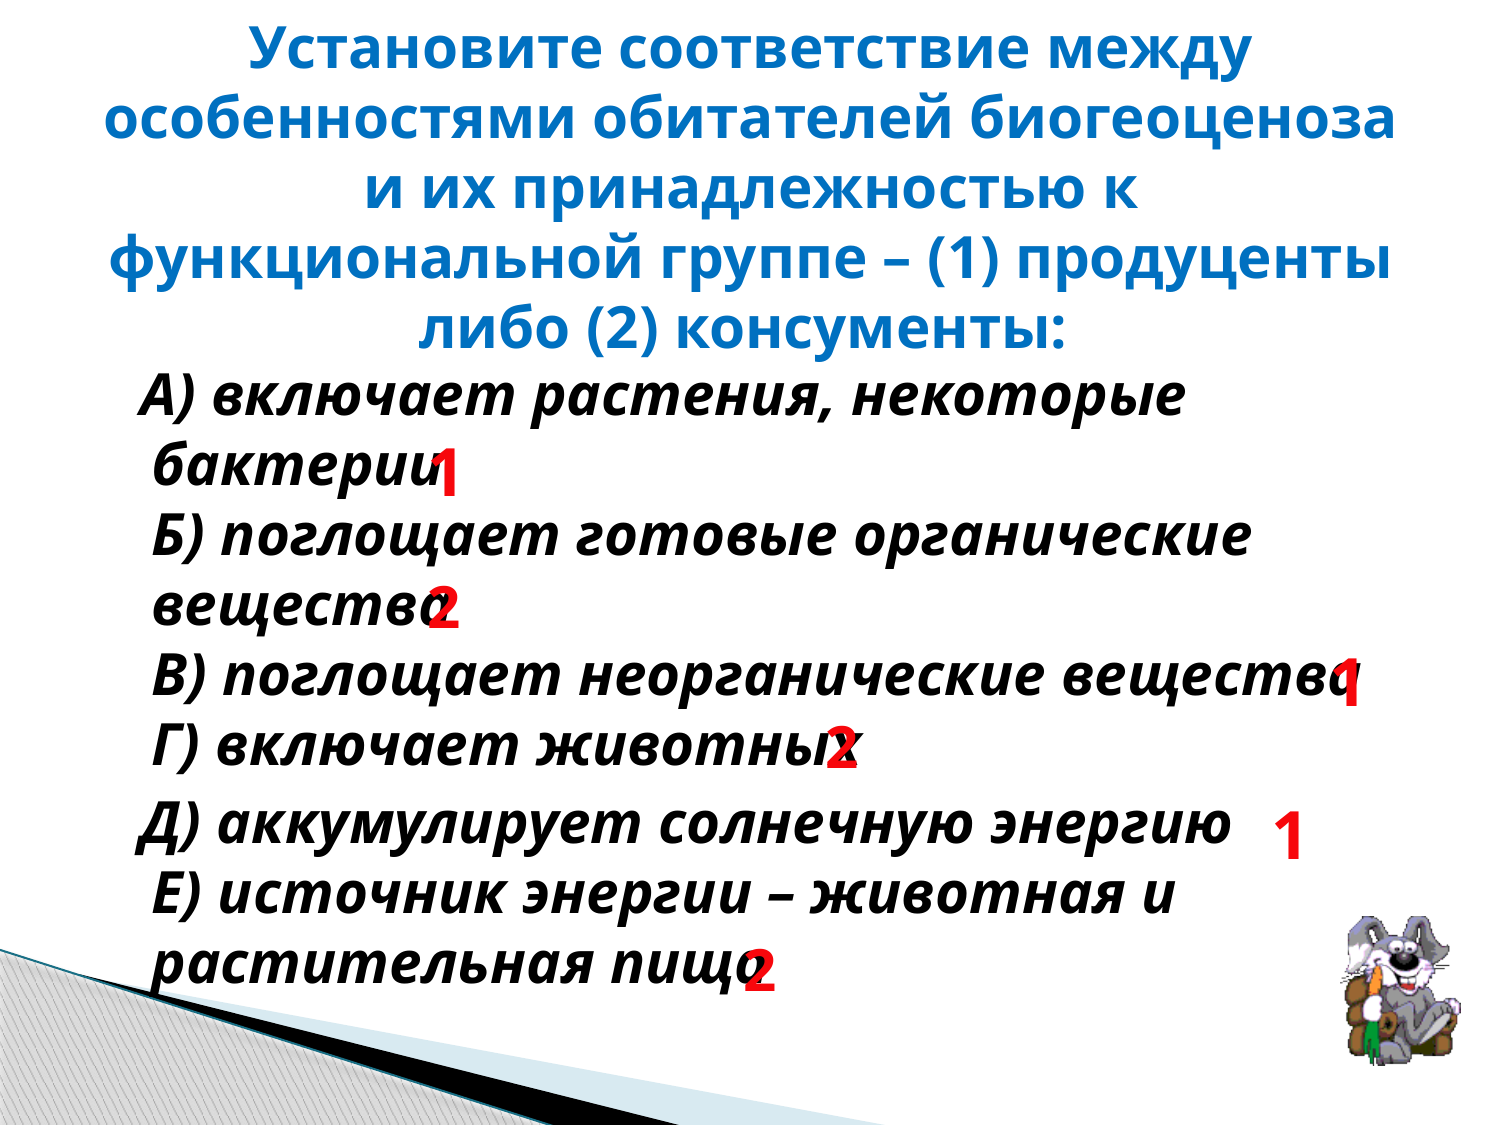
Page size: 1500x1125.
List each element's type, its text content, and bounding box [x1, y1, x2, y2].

text_box 1 [412, 421, 481, 517]
title Установите соответствие между особенностями обитателей биогеоценоза и их принадлежностью к функциональной группе – (1) продуценты либо (2) консументы: [76, 45, 1425, 327]
text_box 1 [1256, 785, 1325, 880]
text_box 2 [412, 562, 476, 648]
text_box 2 [728, 925, 793, 1011]
list А) включает растения, некоторые бактерии Б) поглощает готовые органические вещества В) поглощает неорганические вещества Г) включает животных Д) аккумулирует солнечную энергию Е) источник энергии – животная и растительная пища [76, 349, 1425, 1059]
text_box 2 [810, 703, 875, 789]
text_box 1 [1314, 632, 1384, 728]
picture [1340, 916, 1462, 1066]
